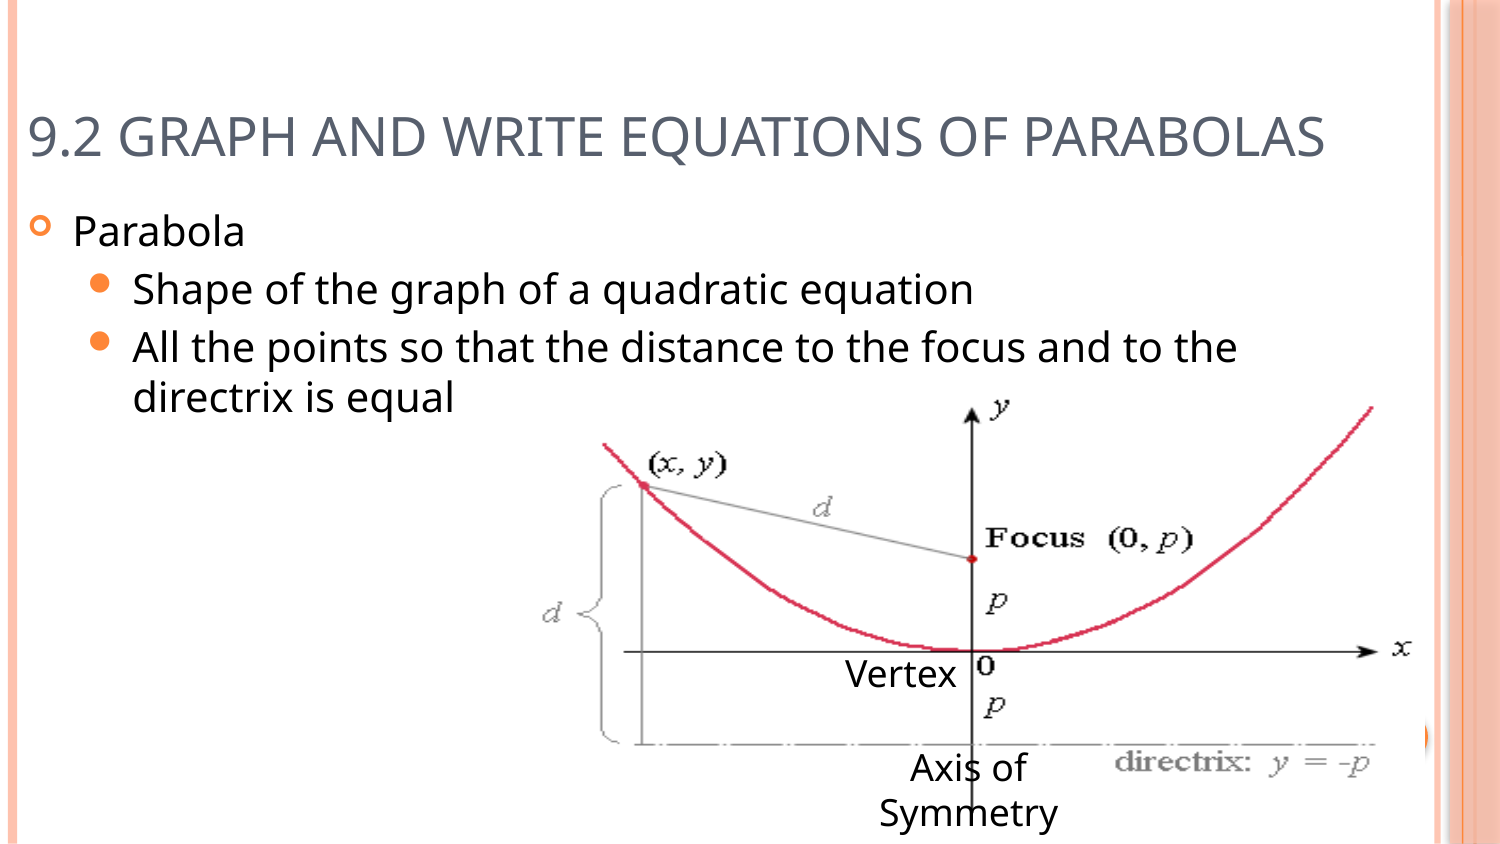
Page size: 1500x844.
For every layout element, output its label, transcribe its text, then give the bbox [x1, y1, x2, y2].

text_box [536, 388, 1426, 843]
list Parabola Shape of the graph of a quadratic equation All the points so that the distance to the focus and to the directrix is equal [12, 196, 1375, 797]
title 9.2 Graph and Write Equations of Parabolas [12, 33, 1375, 175]
